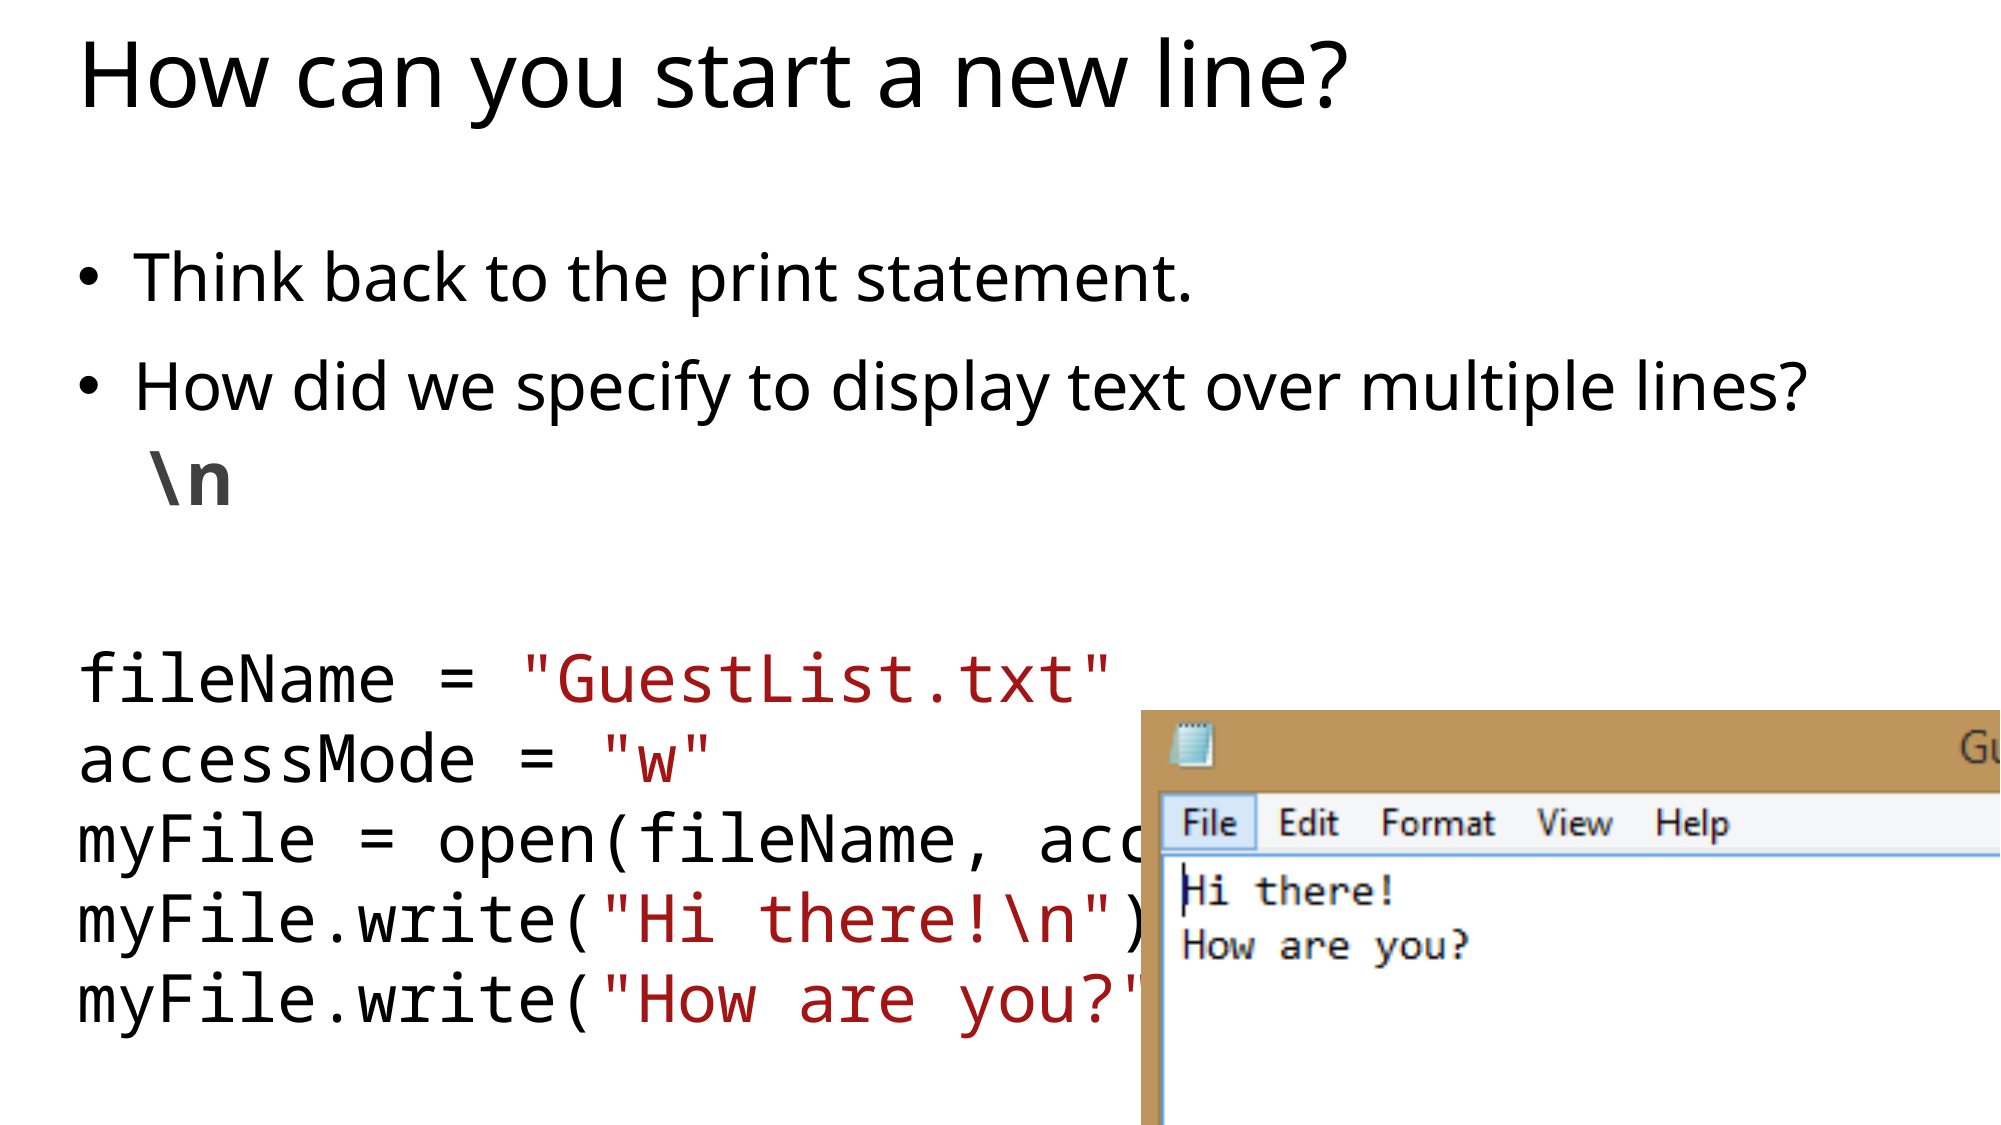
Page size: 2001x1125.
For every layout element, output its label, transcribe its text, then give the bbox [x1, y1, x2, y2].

title How can you start a new line? [62, 29, 1953, 205]
list Think back to the print statement. How did we specify to display text over multiple lines? \n fileName = "GuestList.txt" accessMode = "w" myFile = open(fileName, accessMode) myFile.write("Hi there!\n") myFile.write("How are you?") [62, 227, 1953, 1076]
picture [1141, 709, 2000, 1125]
